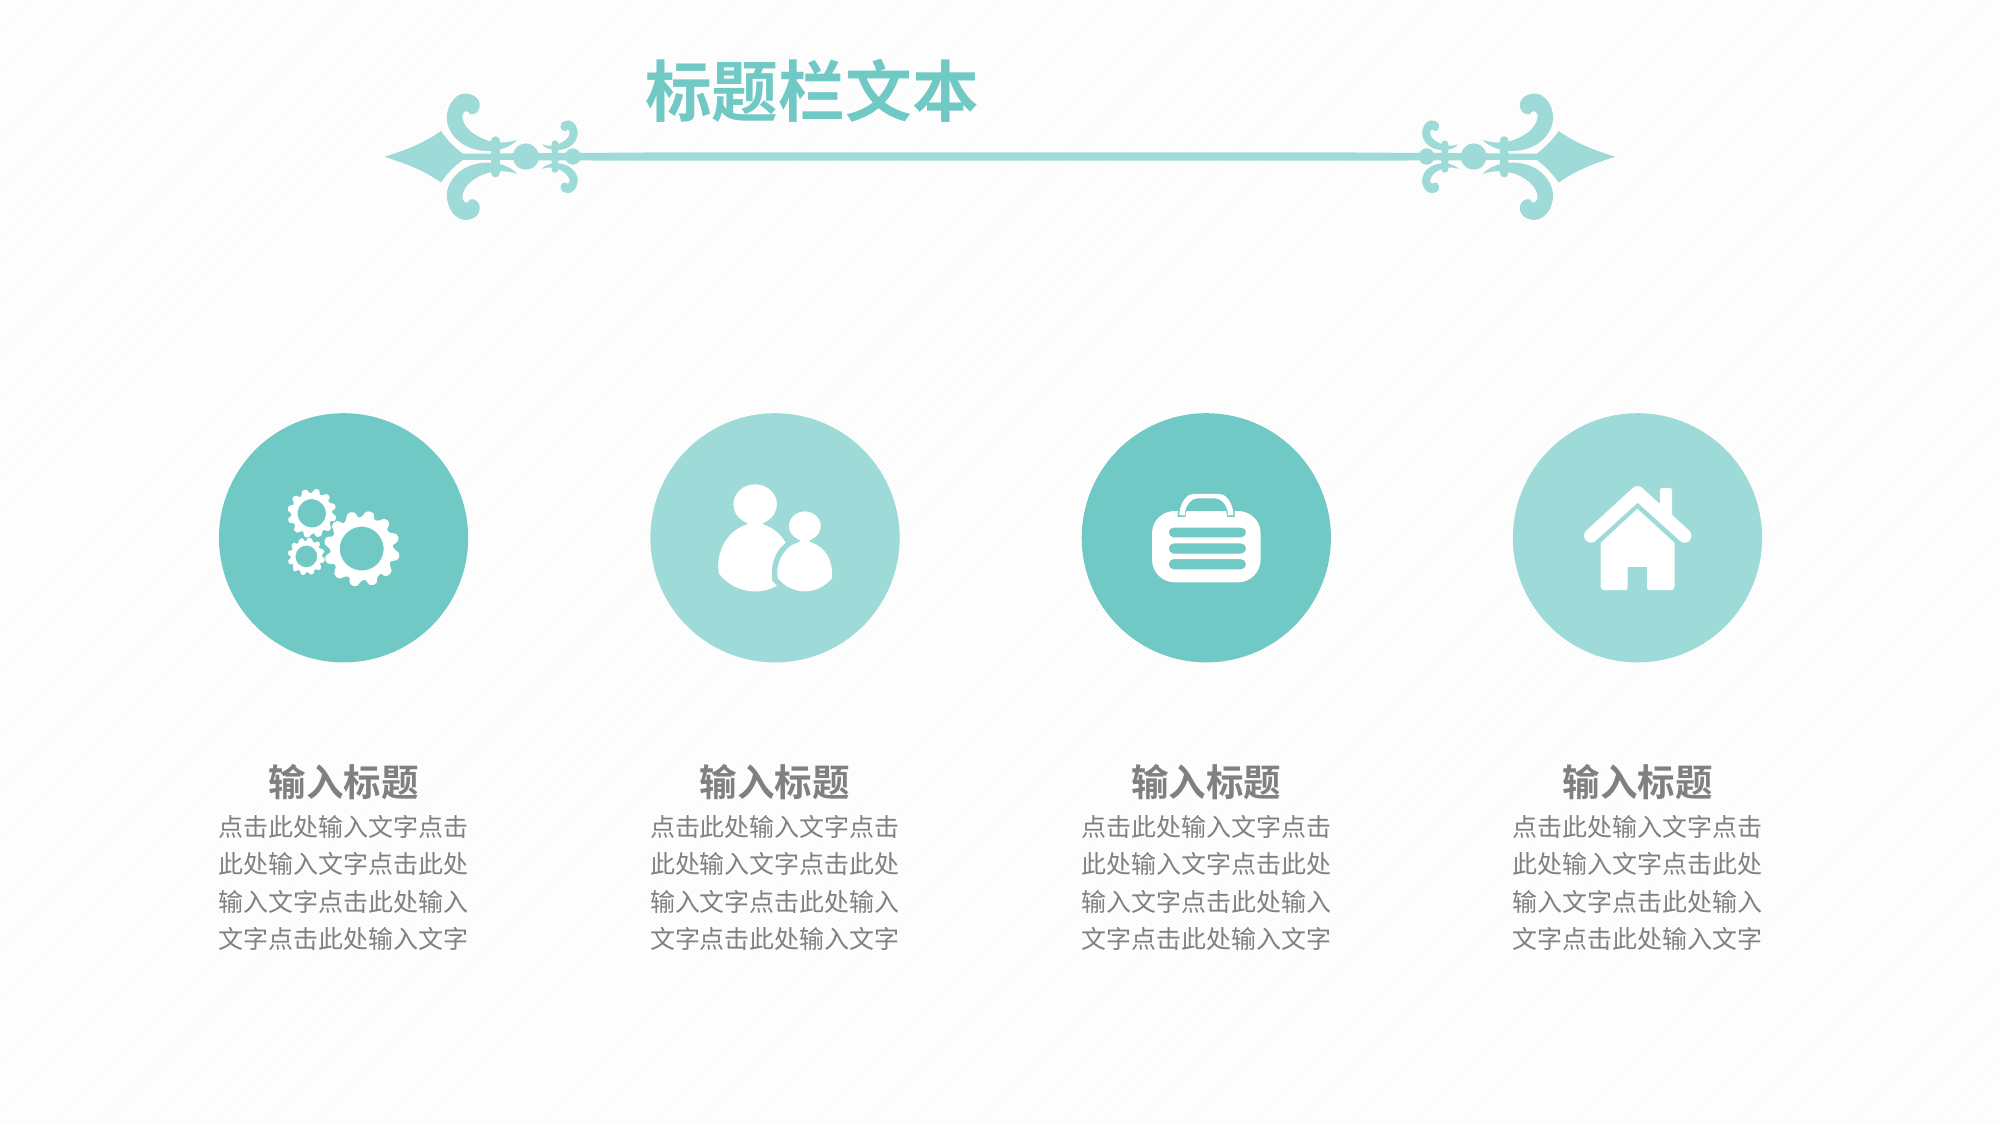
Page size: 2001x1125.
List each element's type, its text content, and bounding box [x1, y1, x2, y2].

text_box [650, 413, 900, 663]
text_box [1081, 413, 1331, 663]
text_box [1512, 413, 1763, 663]
text_box 输入标题 点击此处输入文字点击此处输入文字点击此处输入文字点击此处输入文字点击此处输入文字 [1055, 740, 1357, 962]
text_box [384, 90, 1616, 224]
text_box 标题栏文本 [630, 42, 1370, 90]
text_box 输入标题 点击此处输入文字点击此处输入文字点击此处输入文字点击此处输入文字点击此处输入文字 [1487, 740, 1788, 962]
text_box 输入标题 点击此处输入文字点击此处输入文字点击此处输入文字点击此处输入文字点击此处输入文字 [624, 740, 926, 962]
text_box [218, 413, 469, 663]
text_box 输入标题 点击此处输入文字点击此处输入文字点击此处输入文字点击此处输入文字点击此处输入文字 [193, 740, 494, 962]
